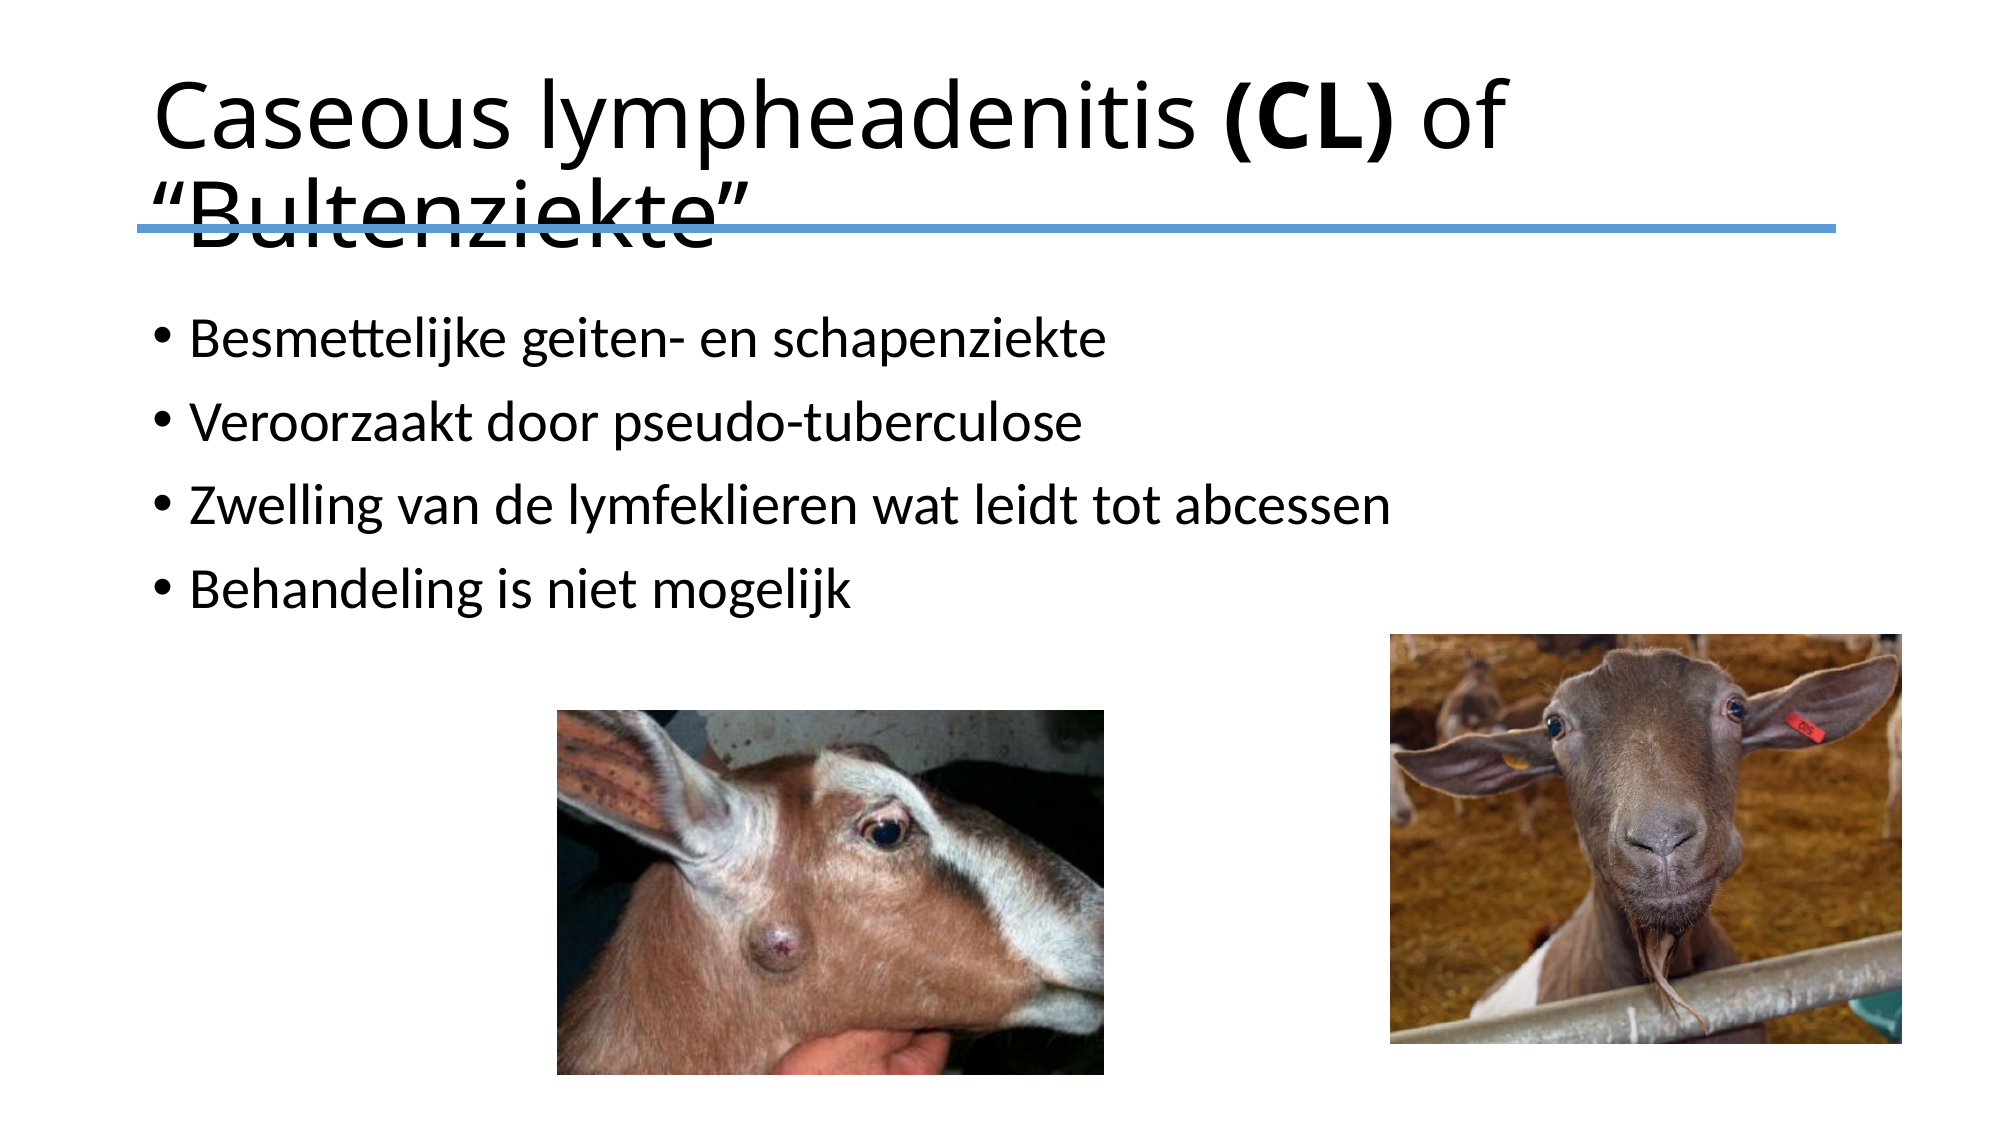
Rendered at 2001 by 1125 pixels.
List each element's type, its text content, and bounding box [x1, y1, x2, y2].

title Caseous lympheadenitis (CL) of “Bultenziekte’’ [137, 59, 1902, 278]
picture [1390, 634, 1902, 1044]
picture [557, 710, 1104, 1075]
list Besmettelijke geiten- en schapenziekte Veroorzaakt door pseudo-tuberculose Zwelling van de lymfeklieren wat leidt tot abcessen Behandeling is niet mogelijk [137, 299, 1863, 1014]
